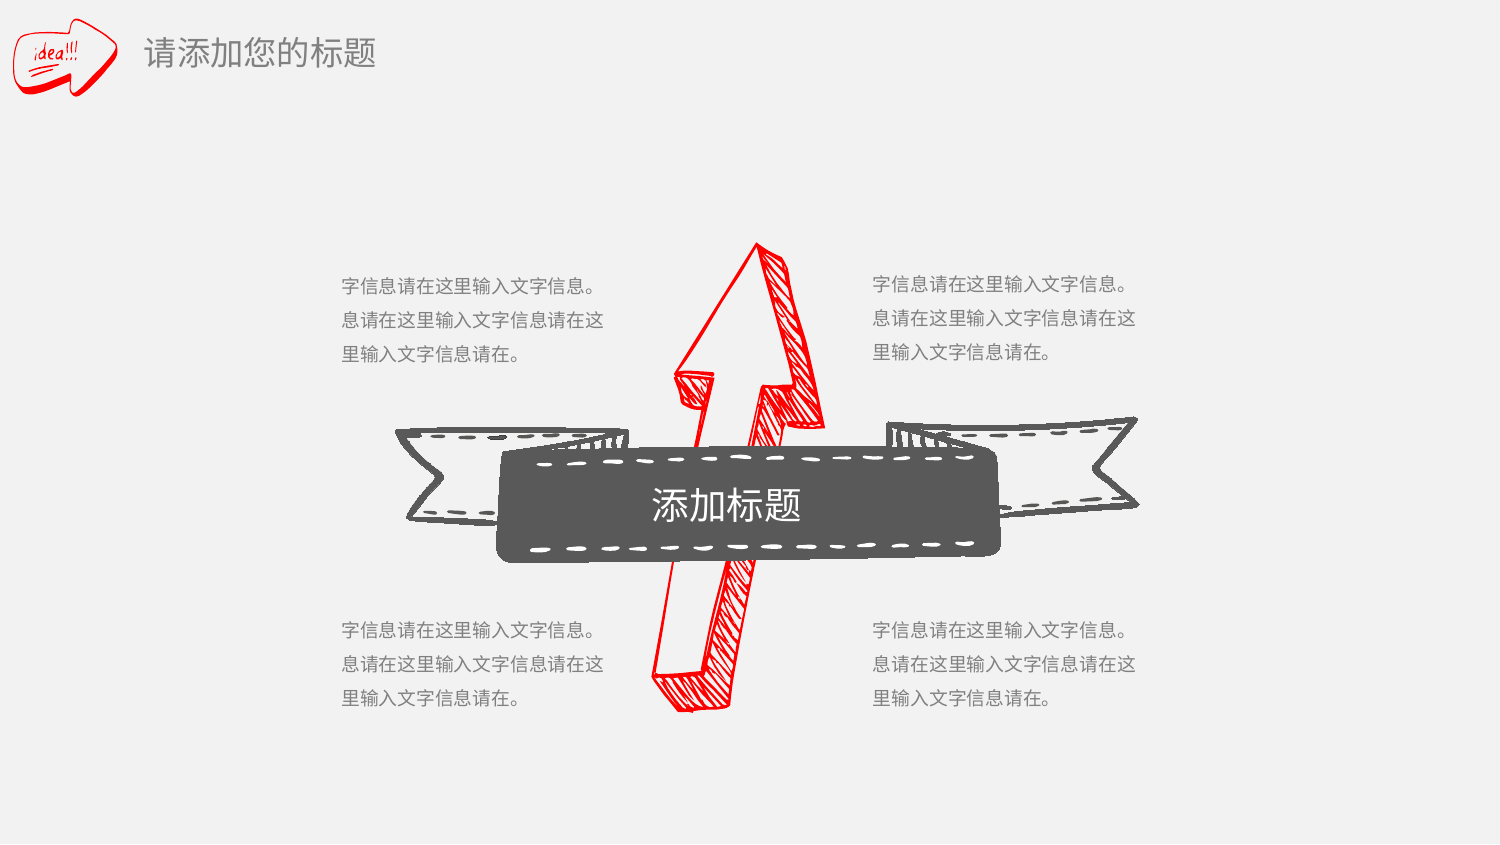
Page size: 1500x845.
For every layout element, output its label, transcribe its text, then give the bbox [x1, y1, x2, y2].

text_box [394, 416, 1141, 565]
text_box 字信息请在这里输入文字信息。息请在这里输入文字信息请在这里输入文字信息请在。 [858, 254, 1164, 371]
text_box 字信息请在这里输入文字信息。息请在这里输入文字信息请在这里输入文字信息请在。 [858, 600, 1164, 717]
text_box 字信息请在这里输入文字信息。息请在这里输入文字信息请在这里输入文字信息请在。 [326, 256, 632, 373]
text_box [673, 242, 823, 414]
text_box [651, 572, 754, 713]
text_box 字信息请在这里输入文字信息。息请在这里输入文字信息请在这里输入文字信息请在。 [326, 600, 632, 717]
